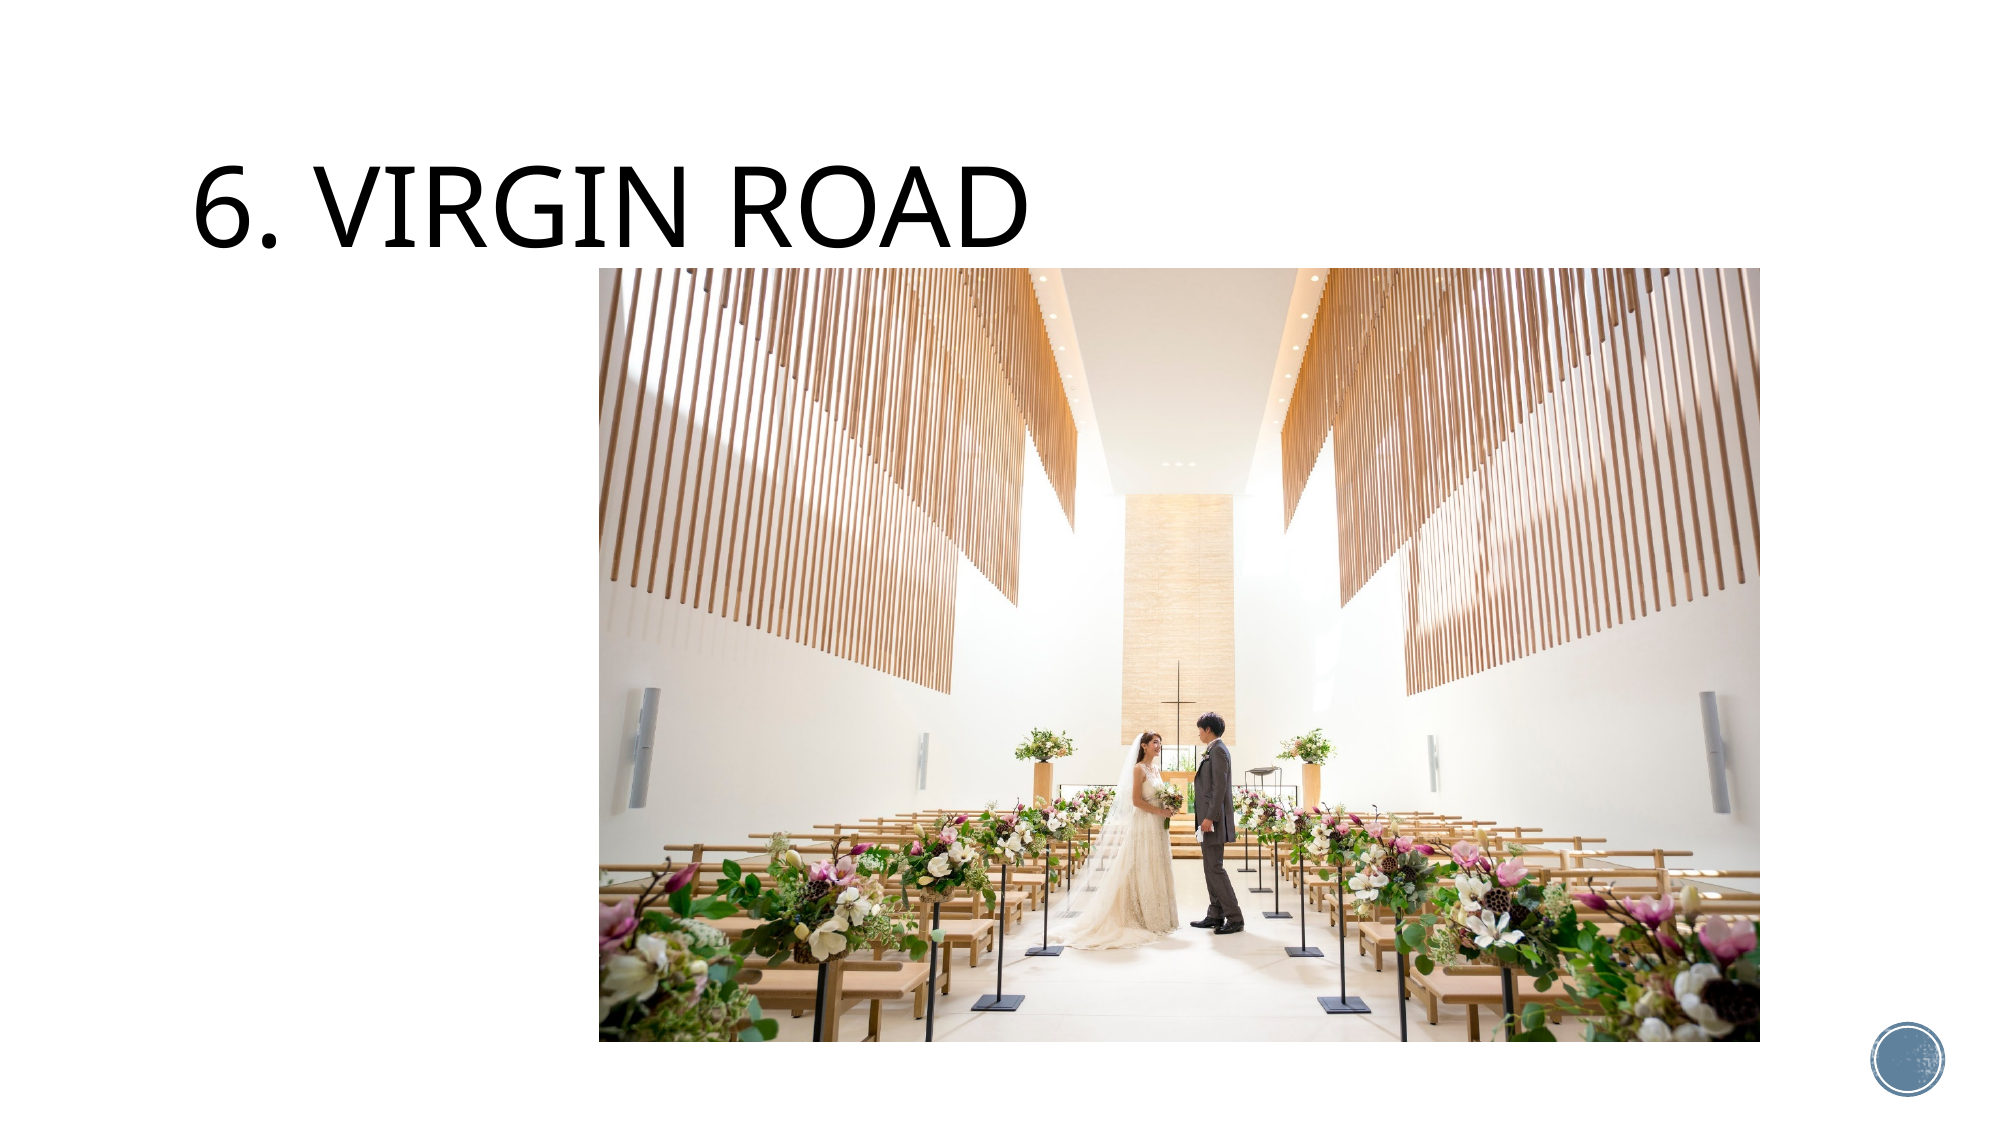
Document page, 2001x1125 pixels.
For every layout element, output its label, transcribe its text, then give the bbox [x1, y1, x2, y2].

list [602, 271, 1758, 1040]
title 6. Virgin Road [175, 79, 1826, 344]
